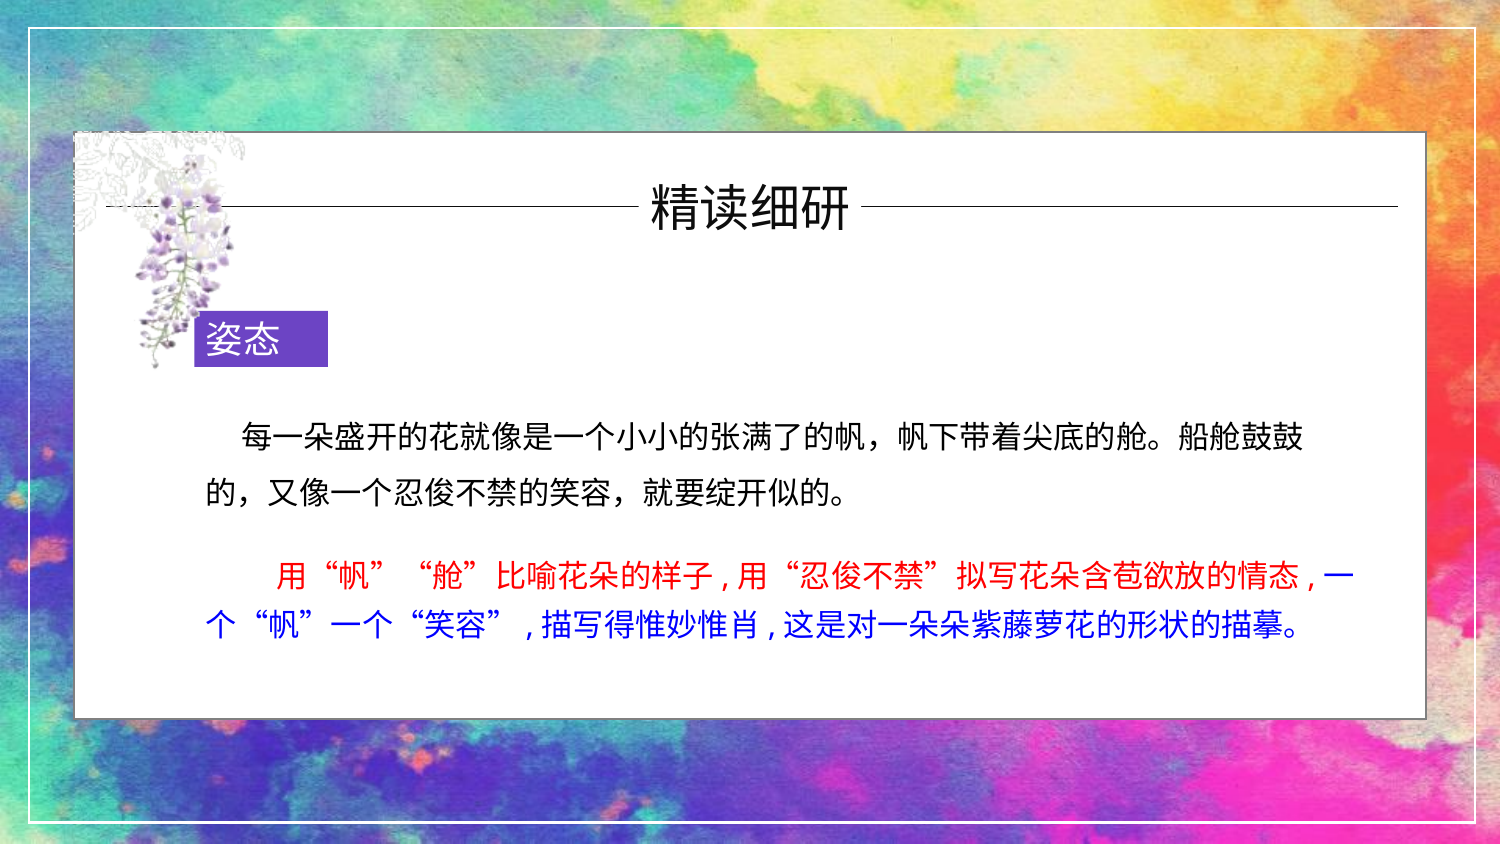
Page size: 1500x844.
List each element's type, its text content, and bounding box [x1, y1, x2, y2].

text_box 每一朵盛开的花就像是一个小小的张满了的帆，帆下带着尖底的舱。船舱鼓鼓的，又像一个忍俊不禁的笑容，就要绽开似的。 [194, 393, 1358, 517]
text_box [28, 27, 1476, 824]
text_box 精读细研 [638, 171, 862, 206]
text_box 精读细研 [638, 207, 862, 243]
text_box 用“帆”“舱”比喻花朵的样子,用“忍俊不禁”拟写花朵含苞欲放的情态,一个“帆”一个“笑容”,描写得惟妙惟肖,这是对一朵朵紫藤萝花的形状的描摹。 [194, 539, 1370, 649]
text_box 姿态 [272, 310, 328, 367]
picture [0, 0, 1500, 844]
